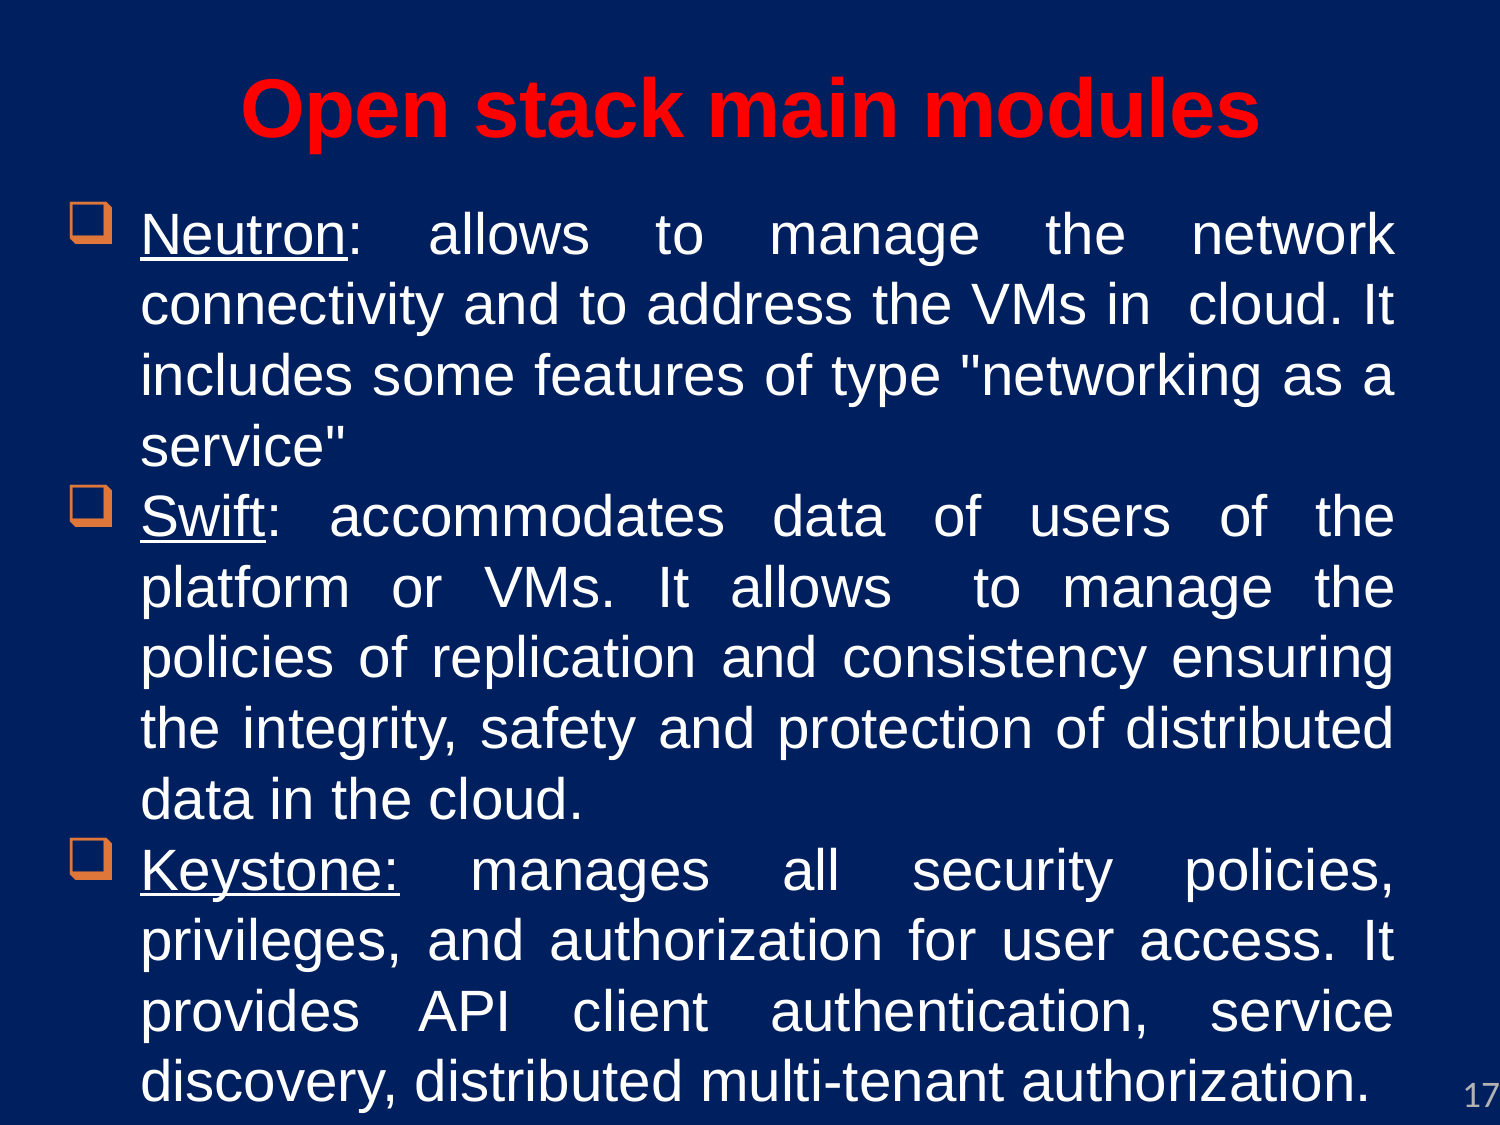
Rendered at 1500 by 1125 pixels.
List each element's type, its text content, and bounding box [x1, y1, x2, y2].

list Neutron: allows to manage the network connectivity and to address the VMs in cloud. It includes some features of type "networking as a service" Swift: accommodates data of users of the platform or VMs. It allows to manage the policies of replication and consistency ensuring the integrity, safety and protection of distributed data in the cloud. Keystone: manages all security policies, privileges, and authorization for user access. It provides API client authentication, service discovery, distributed multi-tenant authorization. [62, 195, 1500, 1125]
text_box Open stack main modules [44, 53, 1456, 254]
slide_number 17 [1437, 1069, 1500, 1125]
